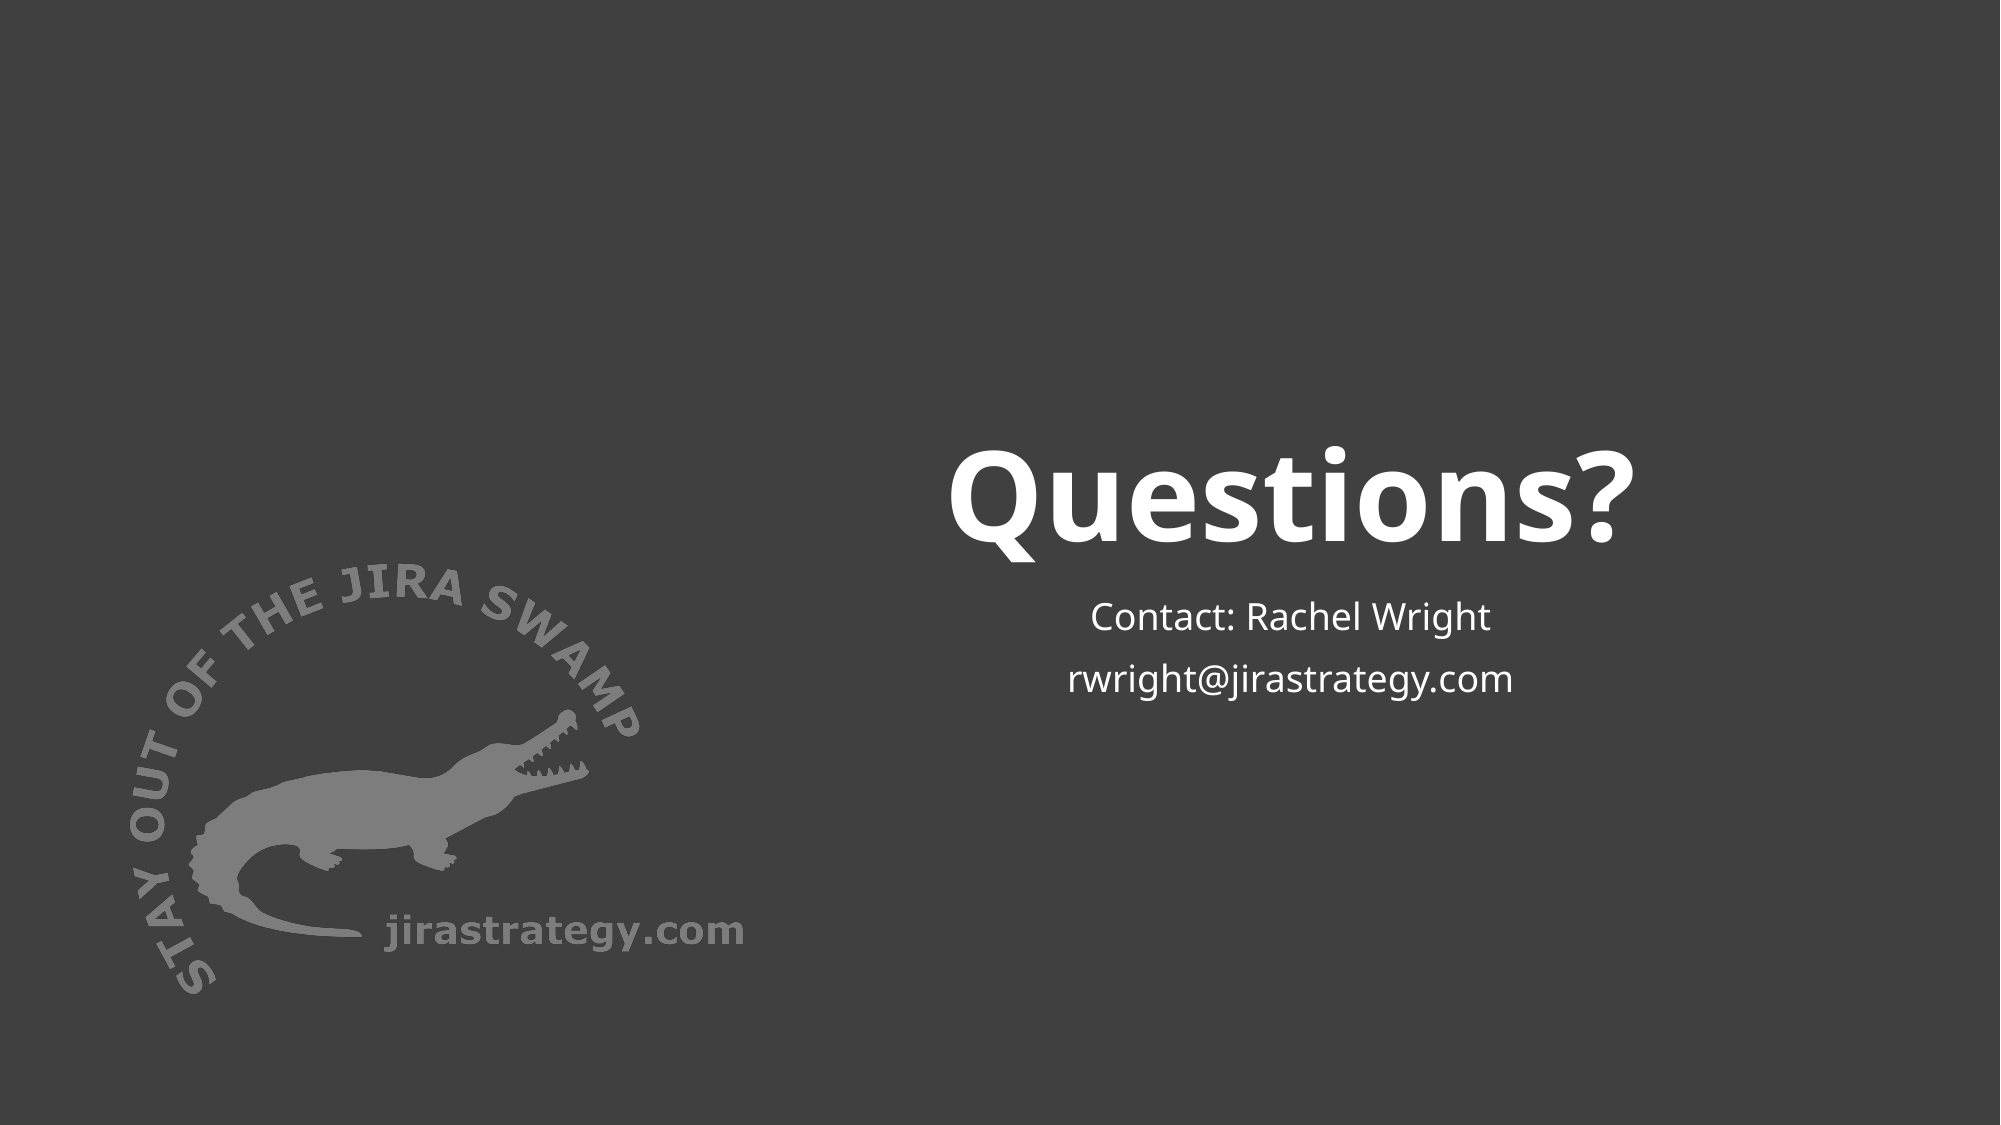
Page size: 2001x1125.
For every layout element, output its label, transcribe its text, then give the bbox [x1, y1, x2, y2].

title Questions? [756, 184, 1826, 576]
subtitle Contact: Rachel Wright rwright@jirastrategy.com [756, 590, 1826, 863]
picture [118, 548, 756, 1008]
